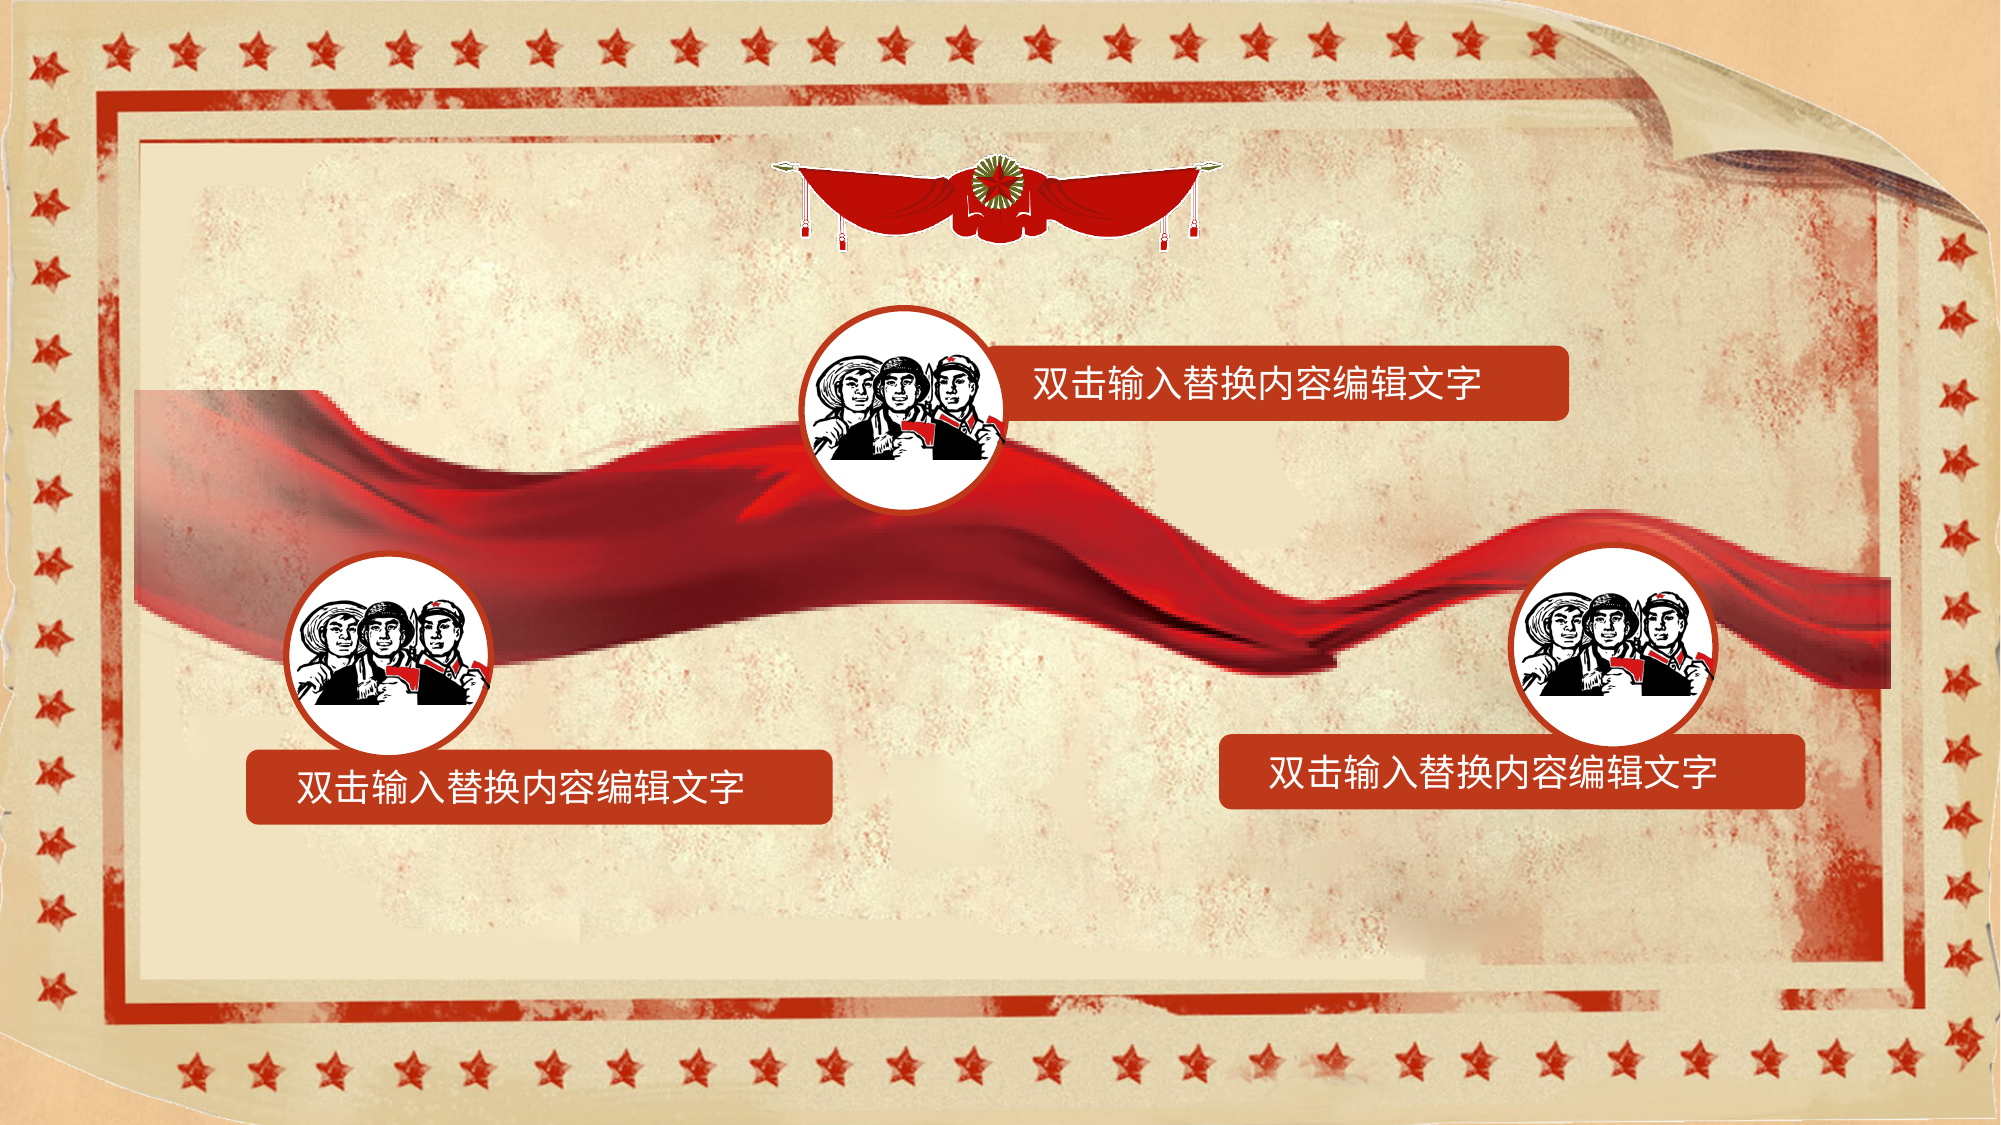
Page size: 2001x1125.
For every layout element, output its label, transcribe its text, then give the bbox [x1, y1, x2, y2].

text_box 双击输入替换内容编辑文字 [1017, 352, 1570, 390]
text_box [286, 553, 491, 759]
picture [0, 0, 2001, 1125]
text_box 双击输入替换内容编辑文字 [1254, 741, 1806, 802]
text_box [245, 748, 834, 826]
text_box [1510, 544, 1716, 750]
text_box 双击输入替换内容编辑文字 [281, 756, 833, 817]
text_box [801, 308, 1007, 513]
text_box [1217, 733, 1806, 811]
text_box [1007, 344, 1569, 390]
